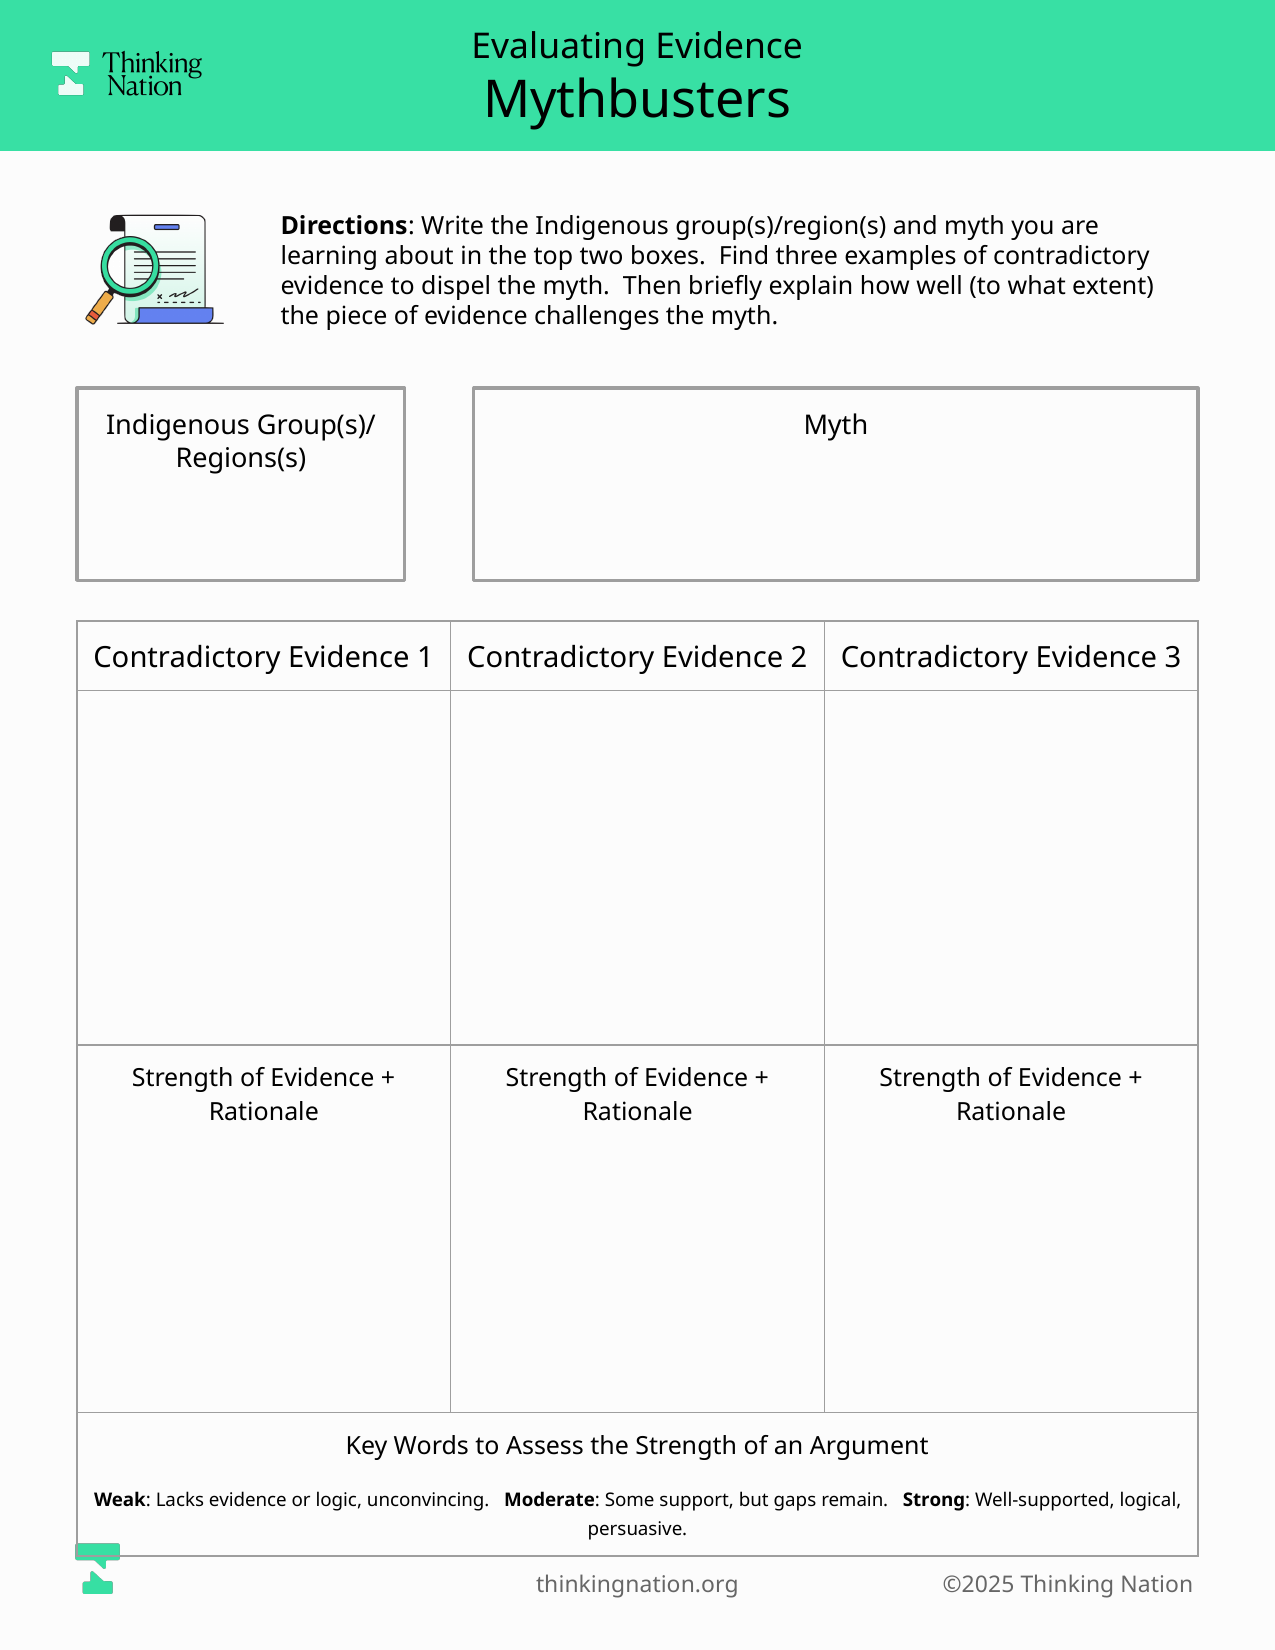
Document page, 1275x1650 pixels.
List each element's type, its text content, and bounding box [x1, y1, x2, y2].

text_box ©2025 Thinking Nation [907, 1553, 1210, 1605]
table_cell Key Words to Assess the Strength of an Argument Weak: Lacks evidence or logic, unconvincing. Moderate: Some support, but gaps remain. Strong: Well-supported, logical, persuasive. [78, 1413, 1197, 1555]
picture [35, 37, 207, 109]
table_header Contradictory Evidence 1 [78, 622, 450, 690]
text_box Evaluating Evidence Mythbusters [0, 0, 1275, 151]
table_cell Strength of Evidence + Rationale [451, 1046, 824, 1412]
text_box Myth [473, 387, 1198, 581]
table_header Contradictory Evidence 2 [451, 622, 824, 690]
table_cell [825, 691, 1197, 1044]
text_box Indigenous Group(s)/ Regions(s) [76, 387, 405, 581]
text_box Directions: Write the Indigenous group(s)/region(s) and myth you are learning about in the top two boxes. Find three examples of contradictory evidence to dispel the myth. Then briefly explain how well (to what extent) the piece of evidence challenges the myth. [262, 199, 1209, 340]
text_box thinkingnation.org [486, 1557, 789, 1605]
picture [62, 1533, 133, 1604]
table_cell Strength of Evidence + Rationale [825, 1046, 1197, 1412]
table_cell [451, 691, 824, 1044]
table_cell [78, 691, 450, 1044]
table_cell Strength of Evidence + Rationale [78, 1046, 450, 1412]
table_header Contradictory Evidence 3 [825, 622, 1197, 690]
picture [76, 191, 234, 348]
